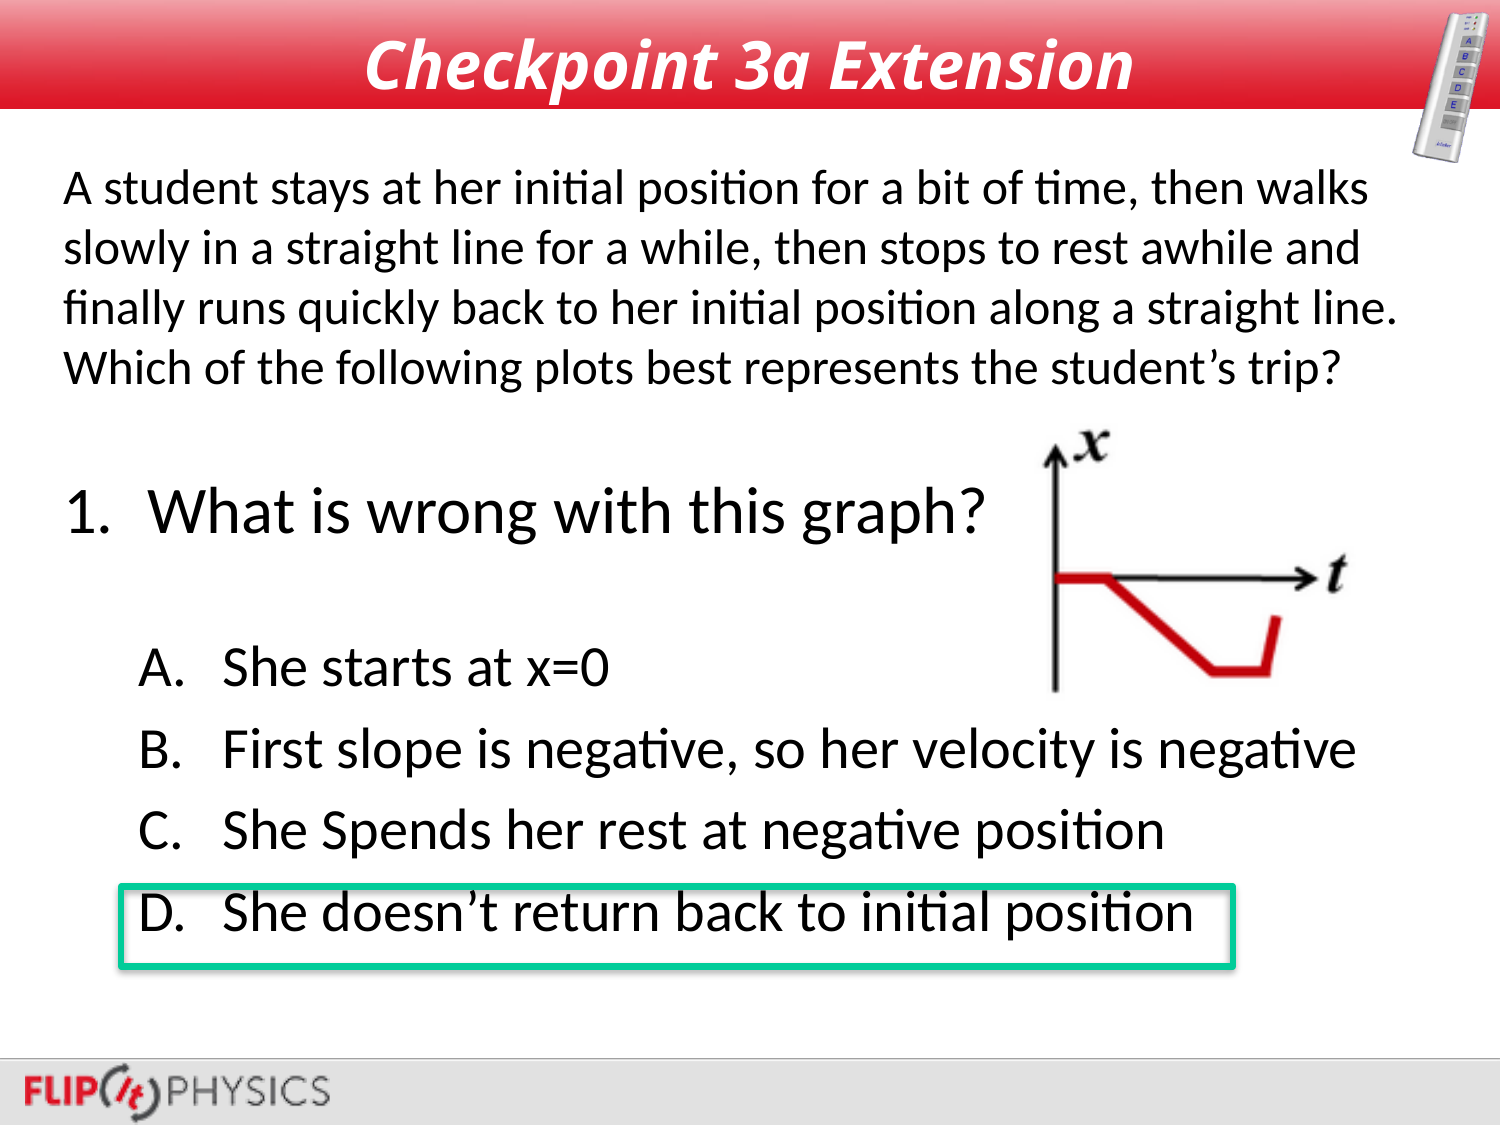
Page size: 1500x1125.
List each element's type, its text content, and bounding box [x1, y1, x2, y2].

picture [1018, 418, 1357, 715]
text_box [120, 886, 1234, 967]
picture [0, 1058, 1500, 1125]
list A student stays at her initial position for a bit of time, then walks slowly in a straight line for a while, then stops to rest awhile and finally runs quickly back to her initial position along a straight line. Which of the following plots best represents the student’s trip? What is wrong with this graph? She starts at x=0 First slope is negative, so her velocity is negative She Spends her rest at negative position She doesn’t return back to initial position [48, 147, 1425, 1005]
title Checkpoint 3a Extension [75, 15, 1425, 91]
picture [0, 0, 1500, 163]
